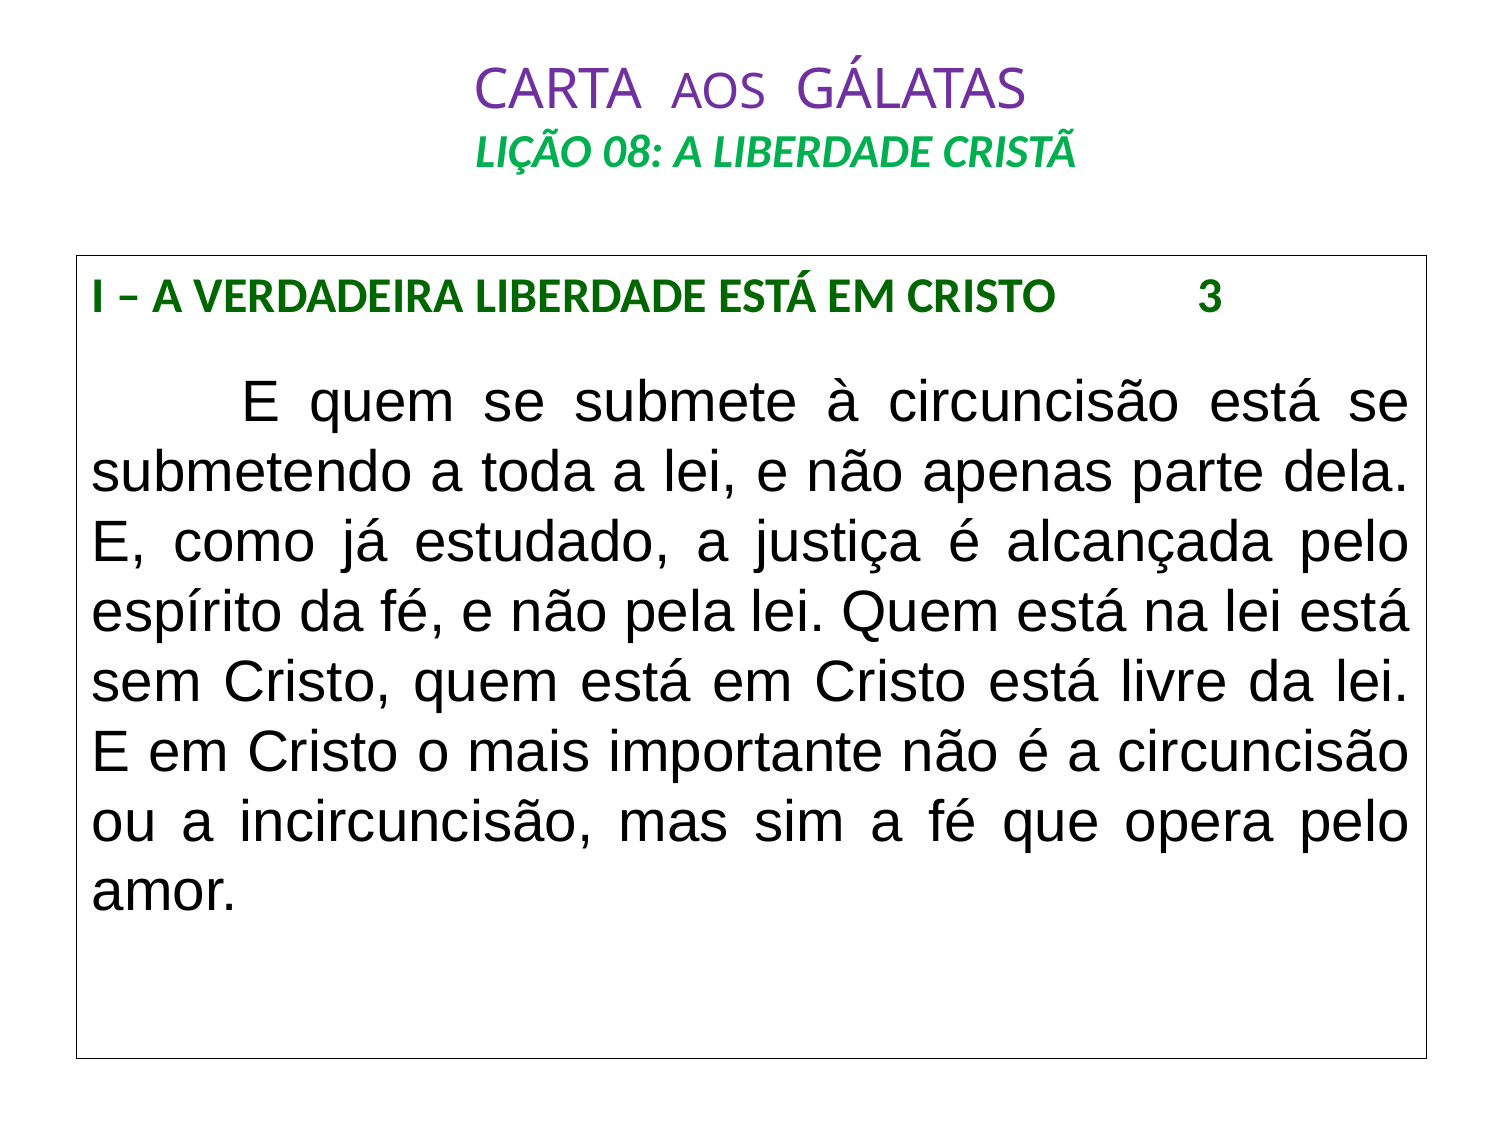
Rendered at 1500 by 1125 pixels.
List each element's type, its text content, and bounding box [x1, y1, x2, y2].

title CARTA AOS GÁLATAS LIÇÃO 08: A LIBERDADE CRISTÃ [75, 45, 1425, 185]
list I – A VERDADEIRA LIBERDADE ESTÁ EM CRISTO 3 E quem se submete à circuncisão está se submetendo a toda a lei, e não apenas parte dela. E, como já estudado, a justiça é alcançada pelo espírito da fé, e não pela lei. Quem está na lei está sem Cristo, quem está em Cristo está livre da lei. E em Cristo o mais importante não é a circuncisão ou a incircuncisão, mas sim a fé que opera pelo amor. [76, 255, 1427, 1059]
